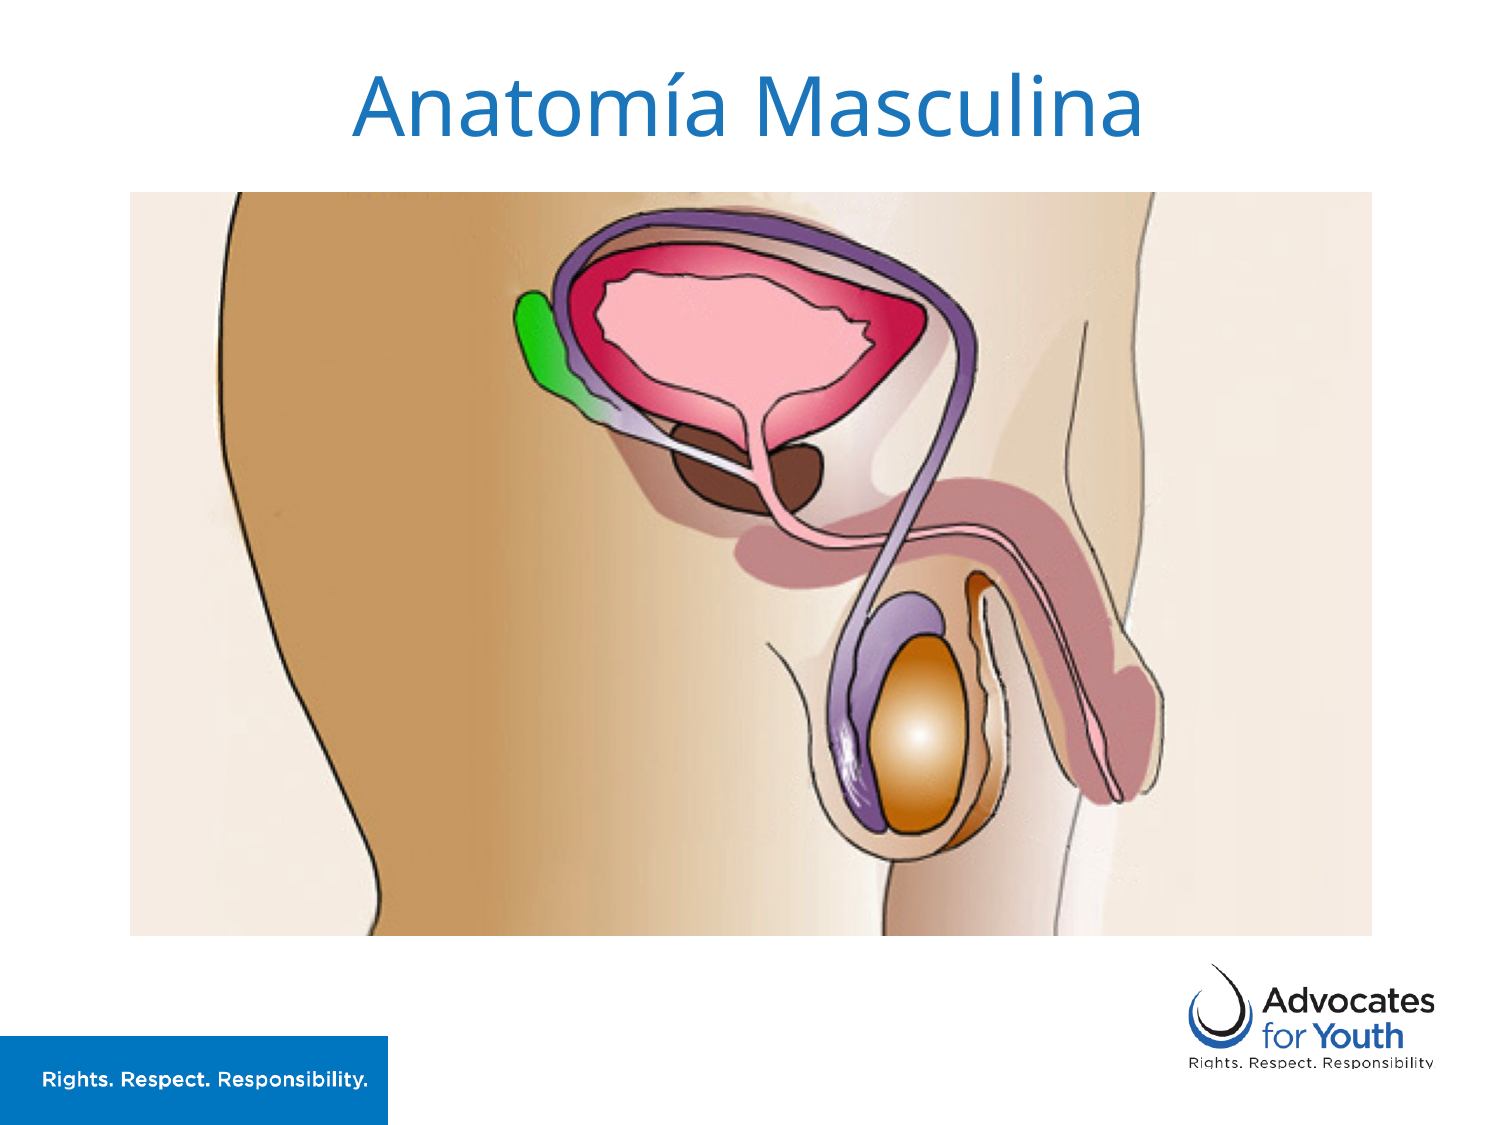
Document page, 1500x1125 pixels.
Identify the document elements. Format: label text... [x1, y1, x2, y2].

title Anatomía Masculina [0, 9, 1500, 198]
picture [0, 1036, 388, 1125]
picture [129, 191, 1373, 937]
picture [1188, 962, 1435, 1069]
